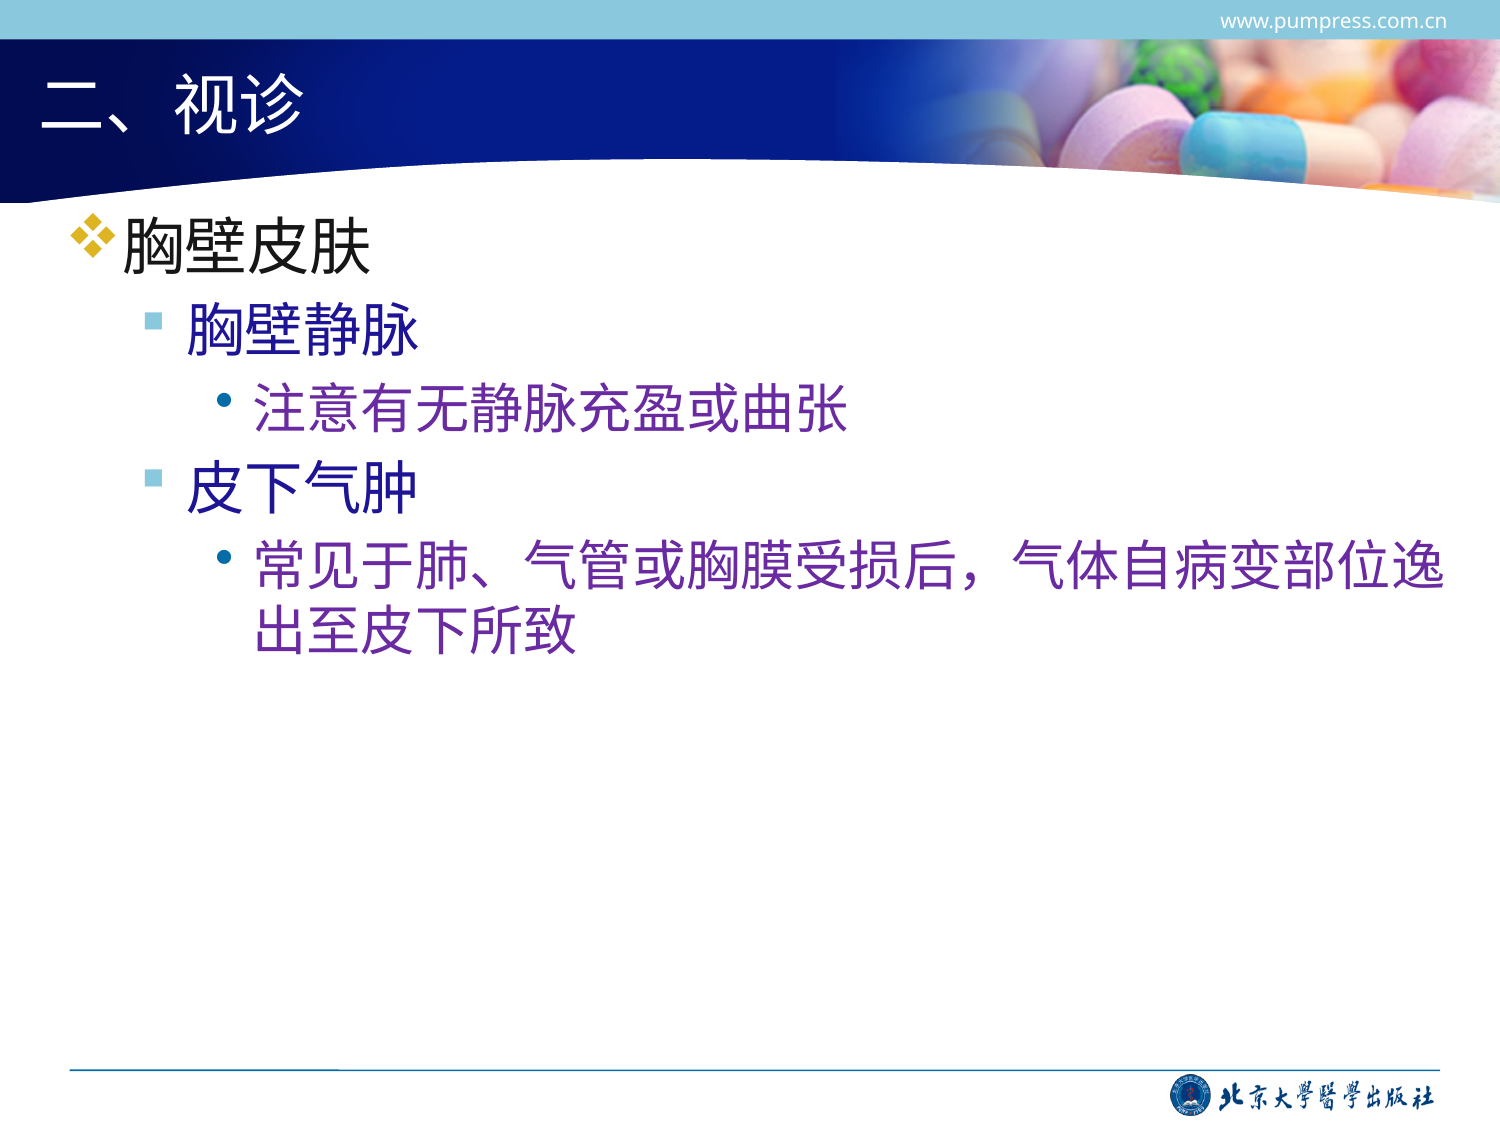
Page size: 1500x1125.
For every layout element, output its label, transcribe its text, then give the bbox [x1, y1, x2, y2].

list 胸壁皮肤 胸壁静脉 注意有无静脉充盈或曲张 皮下气肿 常见于肺、气管或胸膜受损后，气体自病变部位逸出至皮下所致 [50, 199, 1463, 1025]
slide_number www.pumpress.com.cn [1024, 0, 1463, 38]
title 二、视诊 [23, 56, 1349, 149]
picture [0, 40, 1500, 203]
picture [1170, 1074, 1436, 1118]
